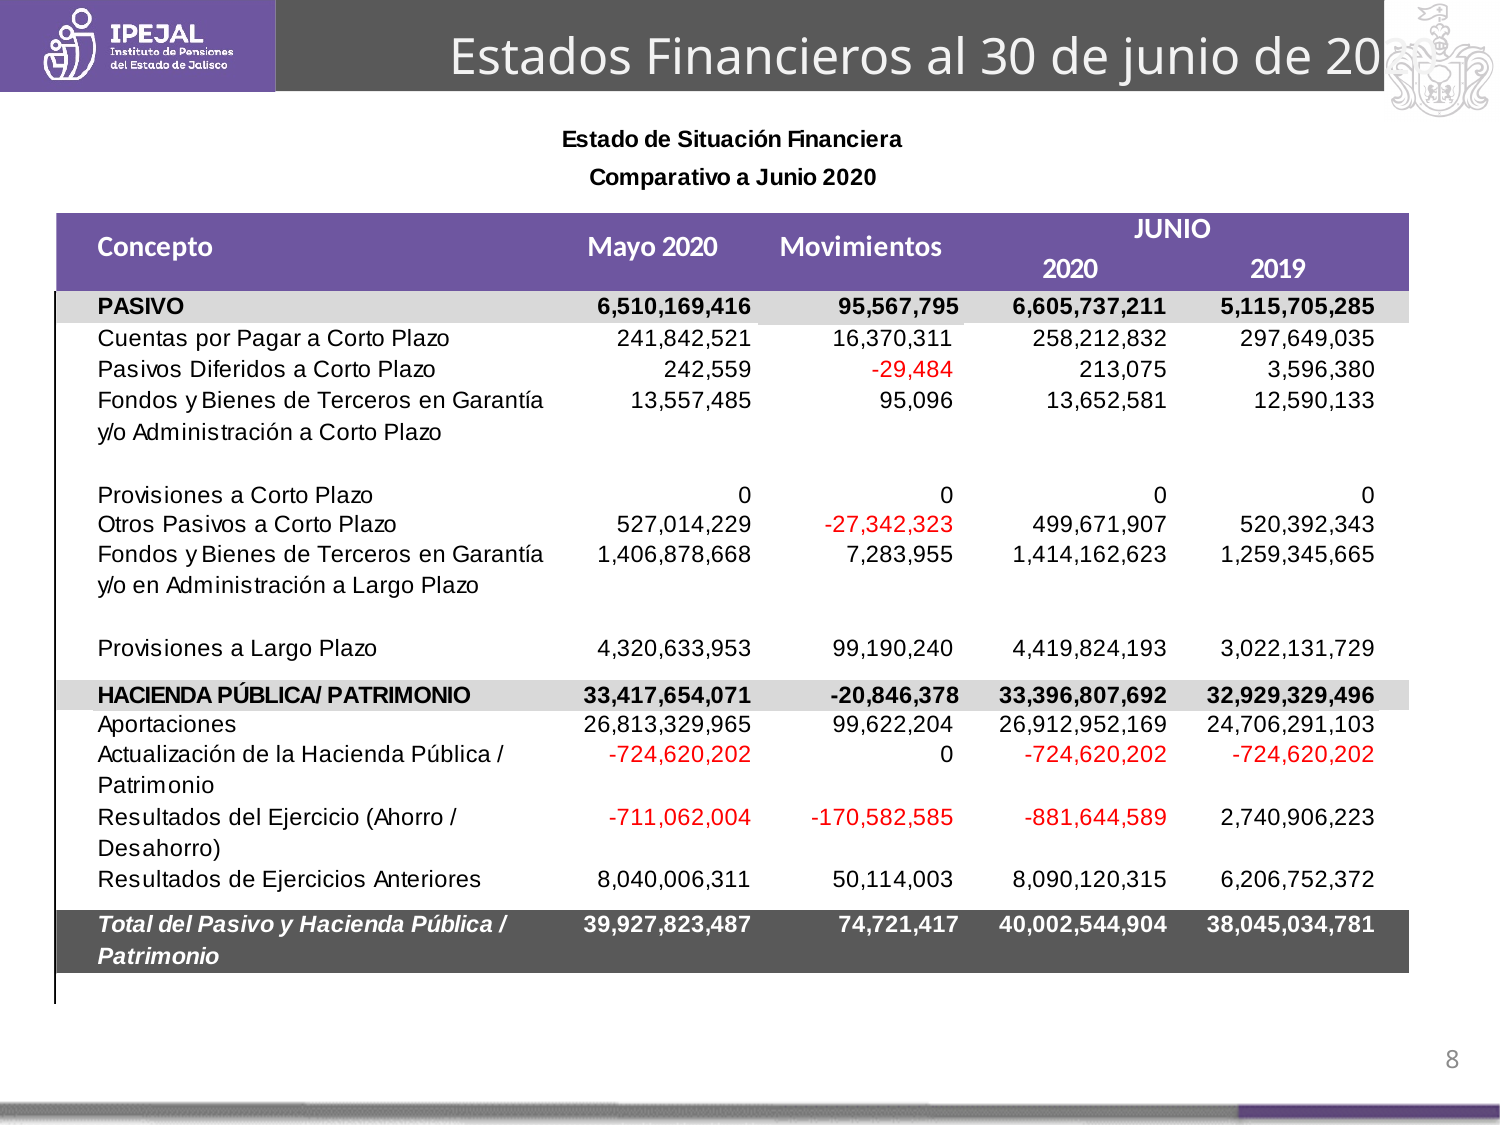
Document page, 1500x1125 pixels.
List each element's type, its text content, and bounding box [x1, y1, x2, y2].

picture [0, 0, 276, 92]
picture [0, 1096, 1500, 1125]
title Estados Financieros al 30 de junio de 2020 [389, 16, 1500, 98]
picture [54, 118, 1411, 1006]
slide_number 7 [1410, 1030, 1475, 1091]
